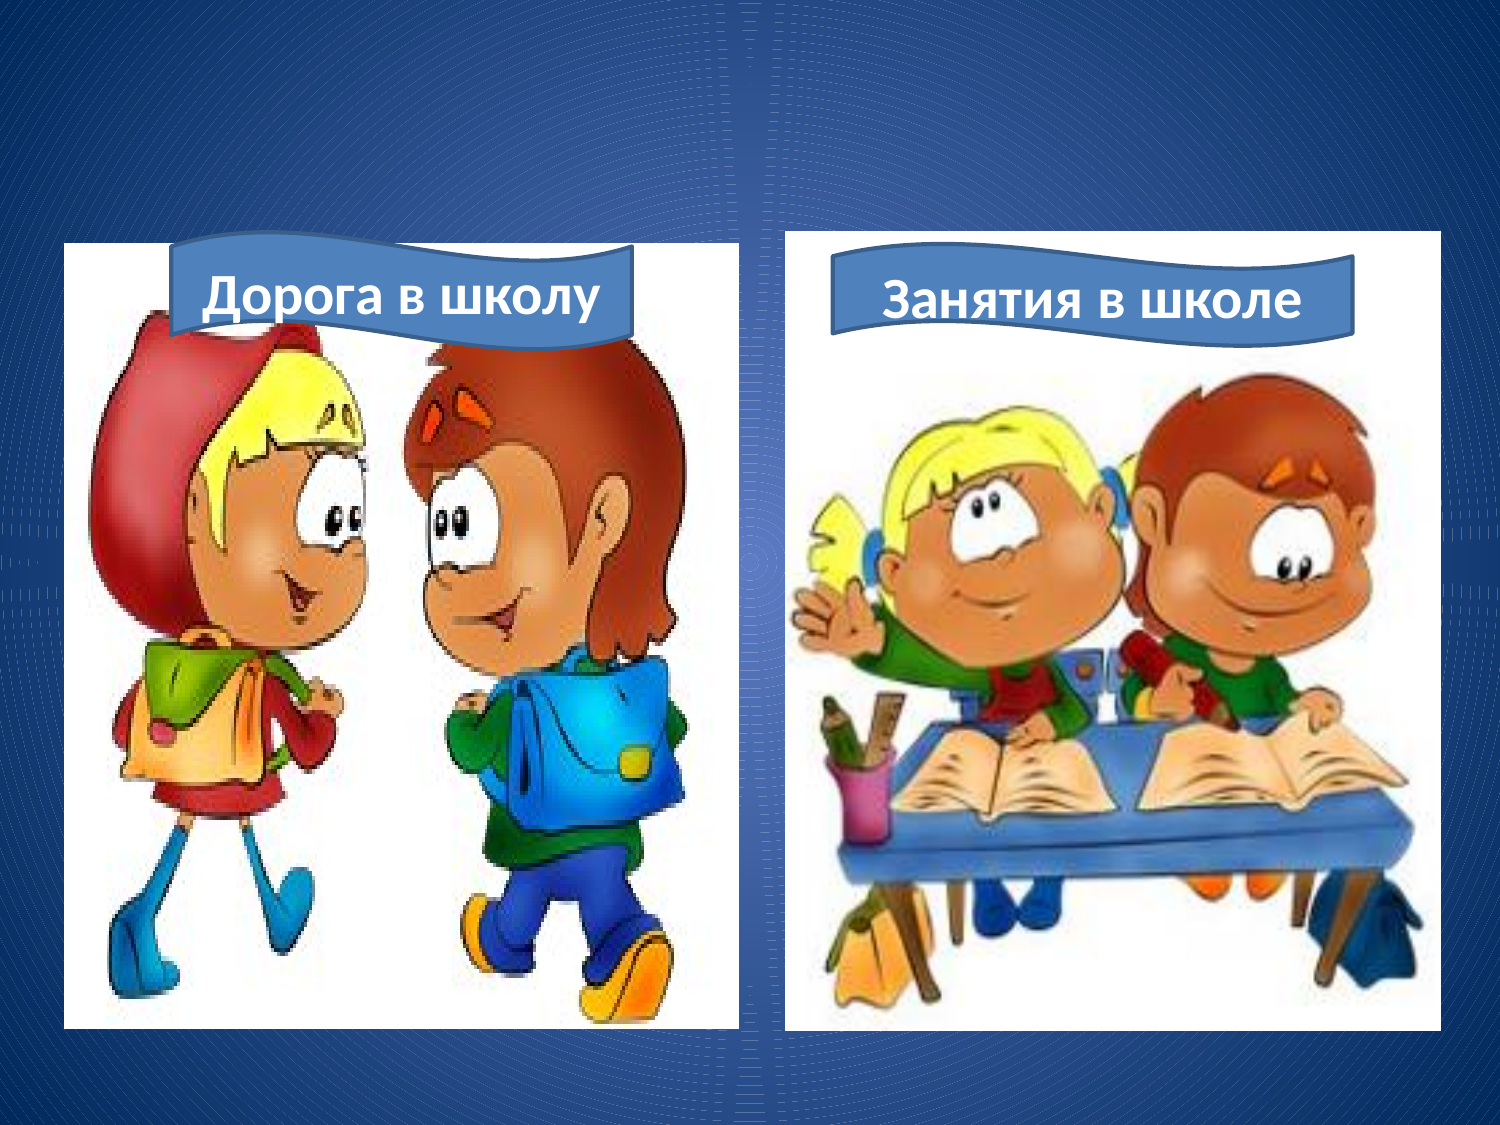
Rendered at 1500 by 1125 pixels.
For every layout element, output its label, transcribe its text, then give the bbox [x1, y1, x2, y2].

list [785, 231, 1441, 1031]
text_box Дорога в школу [182, 230, 381, 241]
picture [64, 243, 739, 1029]
